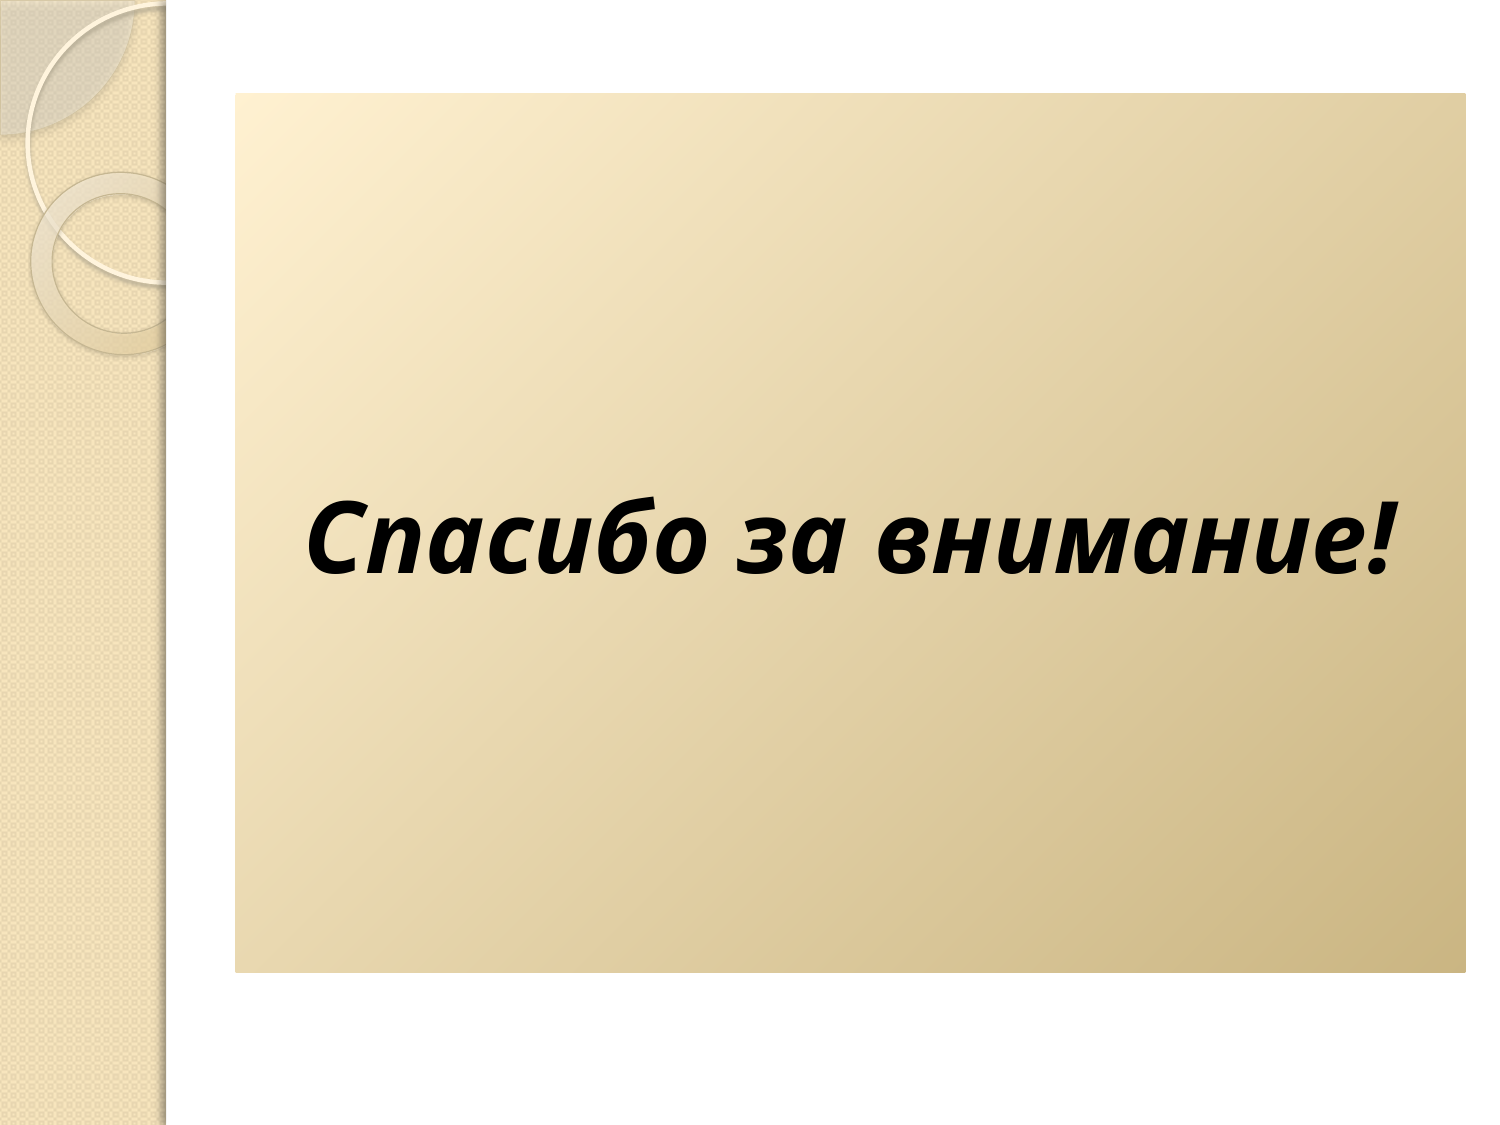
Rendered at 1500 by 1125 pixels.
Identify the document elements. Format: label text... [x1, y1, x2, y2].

title Спасибо за внимание! [235, 93, 1466, 973]
